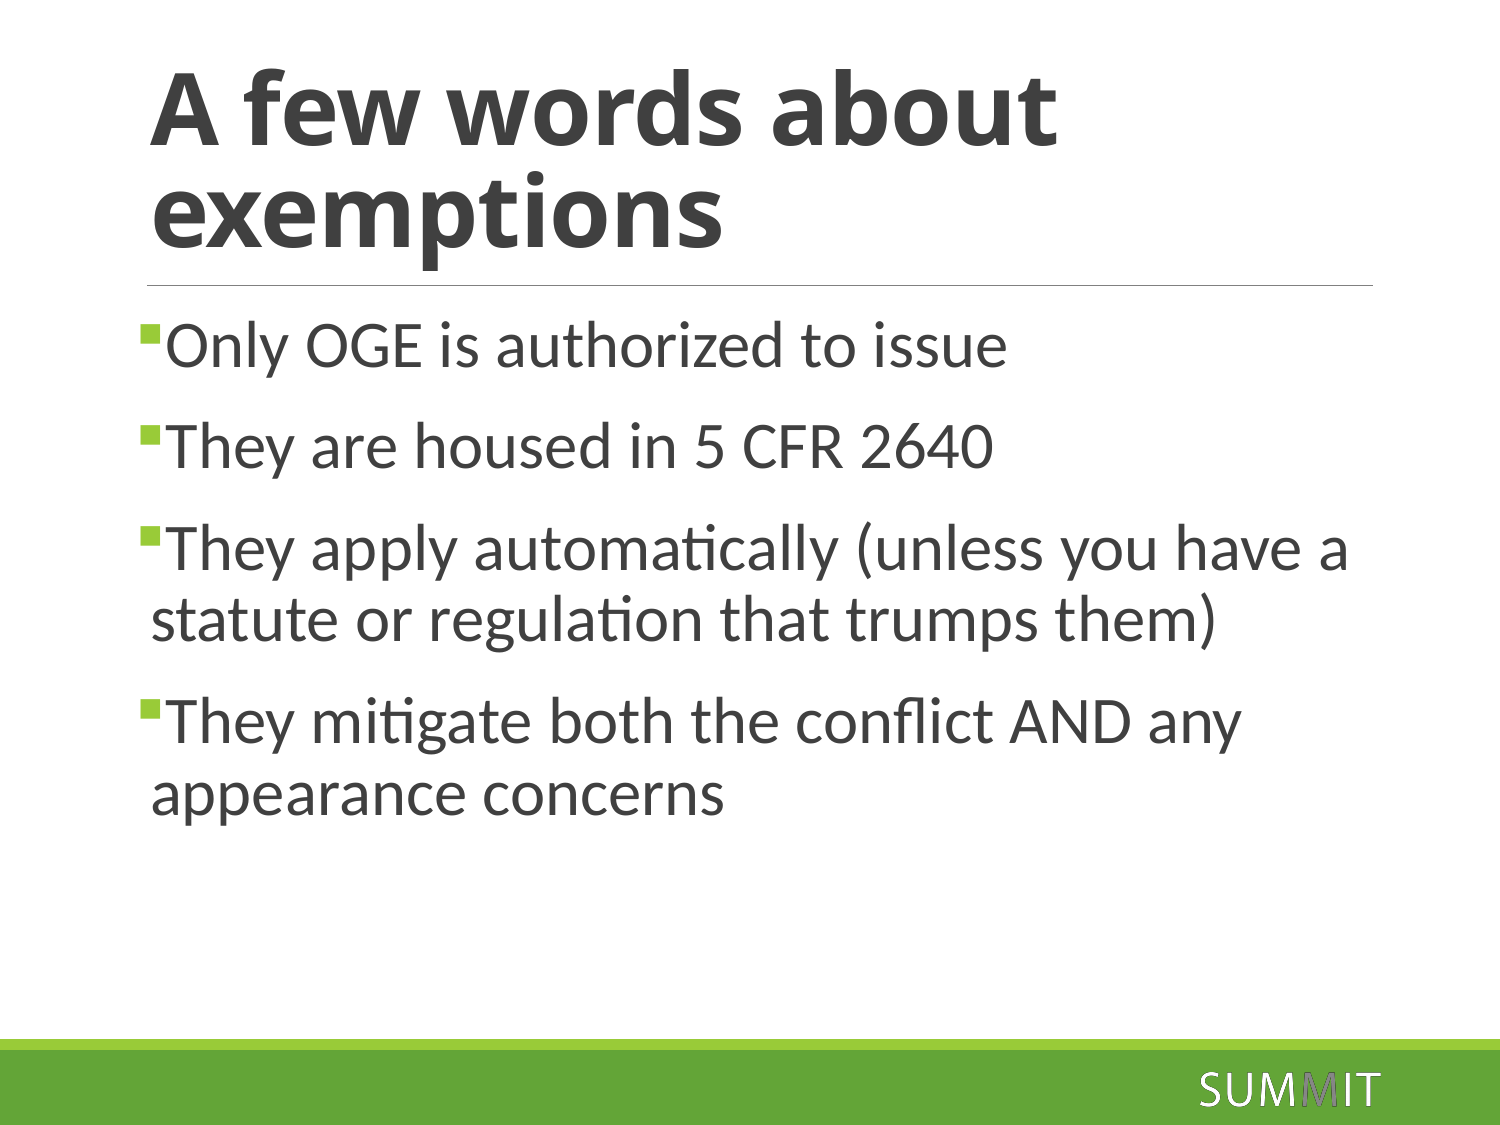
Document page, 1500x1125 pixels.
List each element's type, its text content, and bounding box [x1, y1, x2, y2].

list Only OGE is authorized to issue They are housed in 5 CFR 2640 They apply automatically (unless you have a statute or regulation that trumps them) They mitigate both the conflict AND any appearance concerns [135, 302, 1373, 963]
title A few words about exemptions [135, 47, 1373, 285]
picture [1196, 1024, 1386, 1125]
